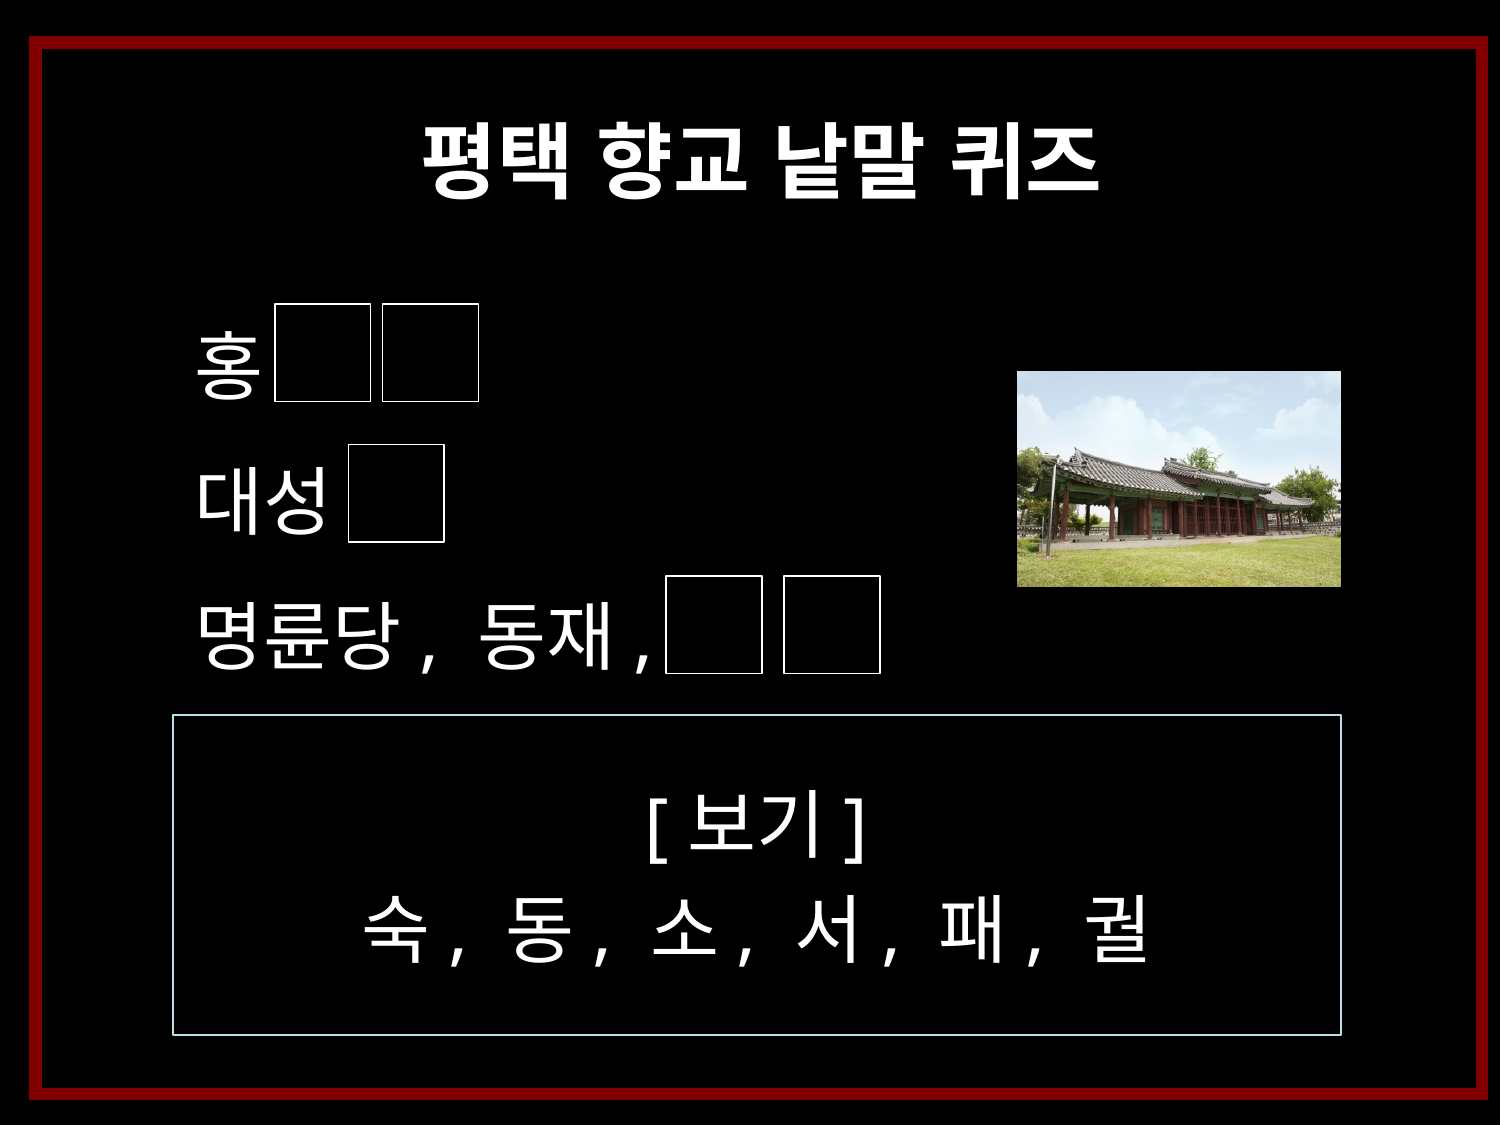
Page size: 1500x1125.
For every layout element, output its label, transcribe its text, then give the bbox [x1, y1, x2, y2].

picture [1017, 371, 1341, 587]
text_box [382, 303, 479, 402]
text_box [보기] 숙, 동, 소, 서, 패, 궐 [172, 714, 1341, 1035]
text_box [665, 575, 762, 674]
text_box 평택 향교 낱말 퀴즈 [76, 101, 1447, 232]
text_box 홍 대성 명륜당, 동재, [141, 267, 1240, 687]
text_box [348, 444, 445, 542]
text_box [784, 576, 880, 674]
